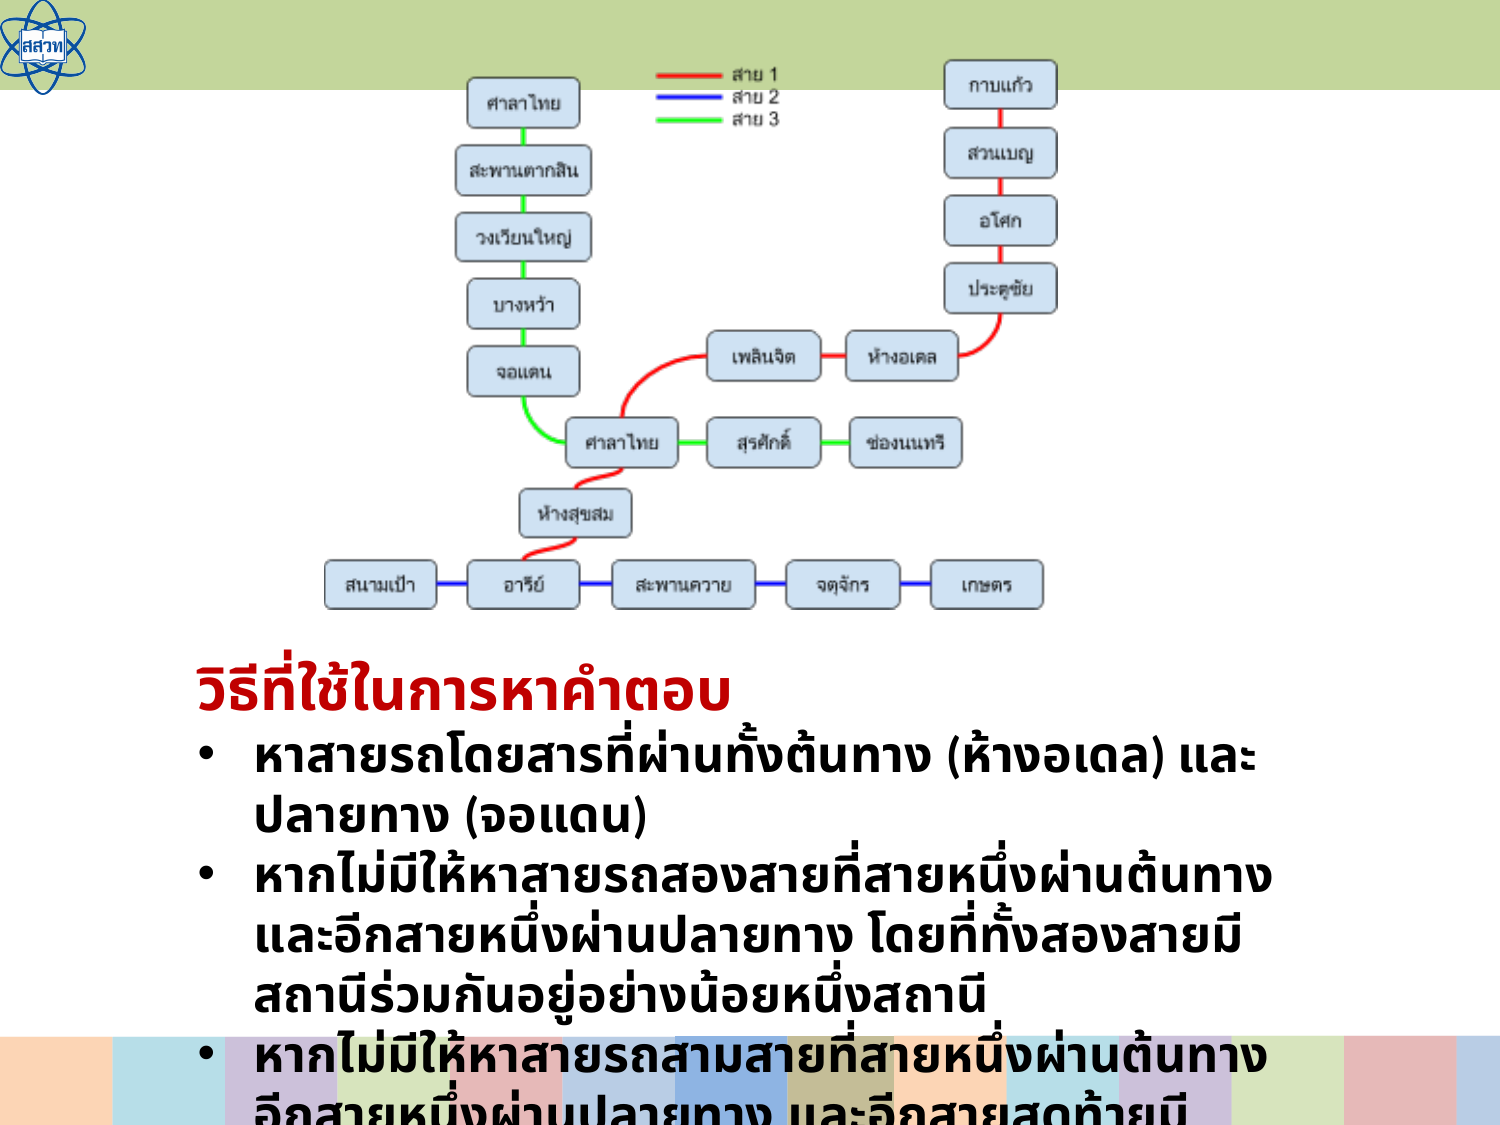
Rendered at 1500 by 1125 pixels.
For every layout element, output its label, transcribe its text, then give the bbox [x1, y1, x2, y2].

picture [324, 54, 1058, 610]
text_box วิธีที่ใช้ในการหาคำตอบ หาสายรถโดยสารที่ผ่านทั้งต้นทาง (ห้างอเดล) และปลายทาง (จอแดน) หากไม่มีให้หาสายรถสองสายที่สายหนึ่งผ่านต้นทาง และอีกสายหนึ่งผ่านปลายทาง โดยที่ทั้งสองสายมีสถานีร่วมกันอยู่อย่างน้อยหนึ่งสถานี หากไม่มีให้หาสายรถสามสายที่สายหนึ่งผ่านต้นทาง อีกสายหนึ่งผ่านปลายทาง และอีกสายสุดท้ายมีสถานีร่วมอยู่กับสองสายแรก [182, 645, 1306, 1125]
picture [0, 0, 86, 95]
